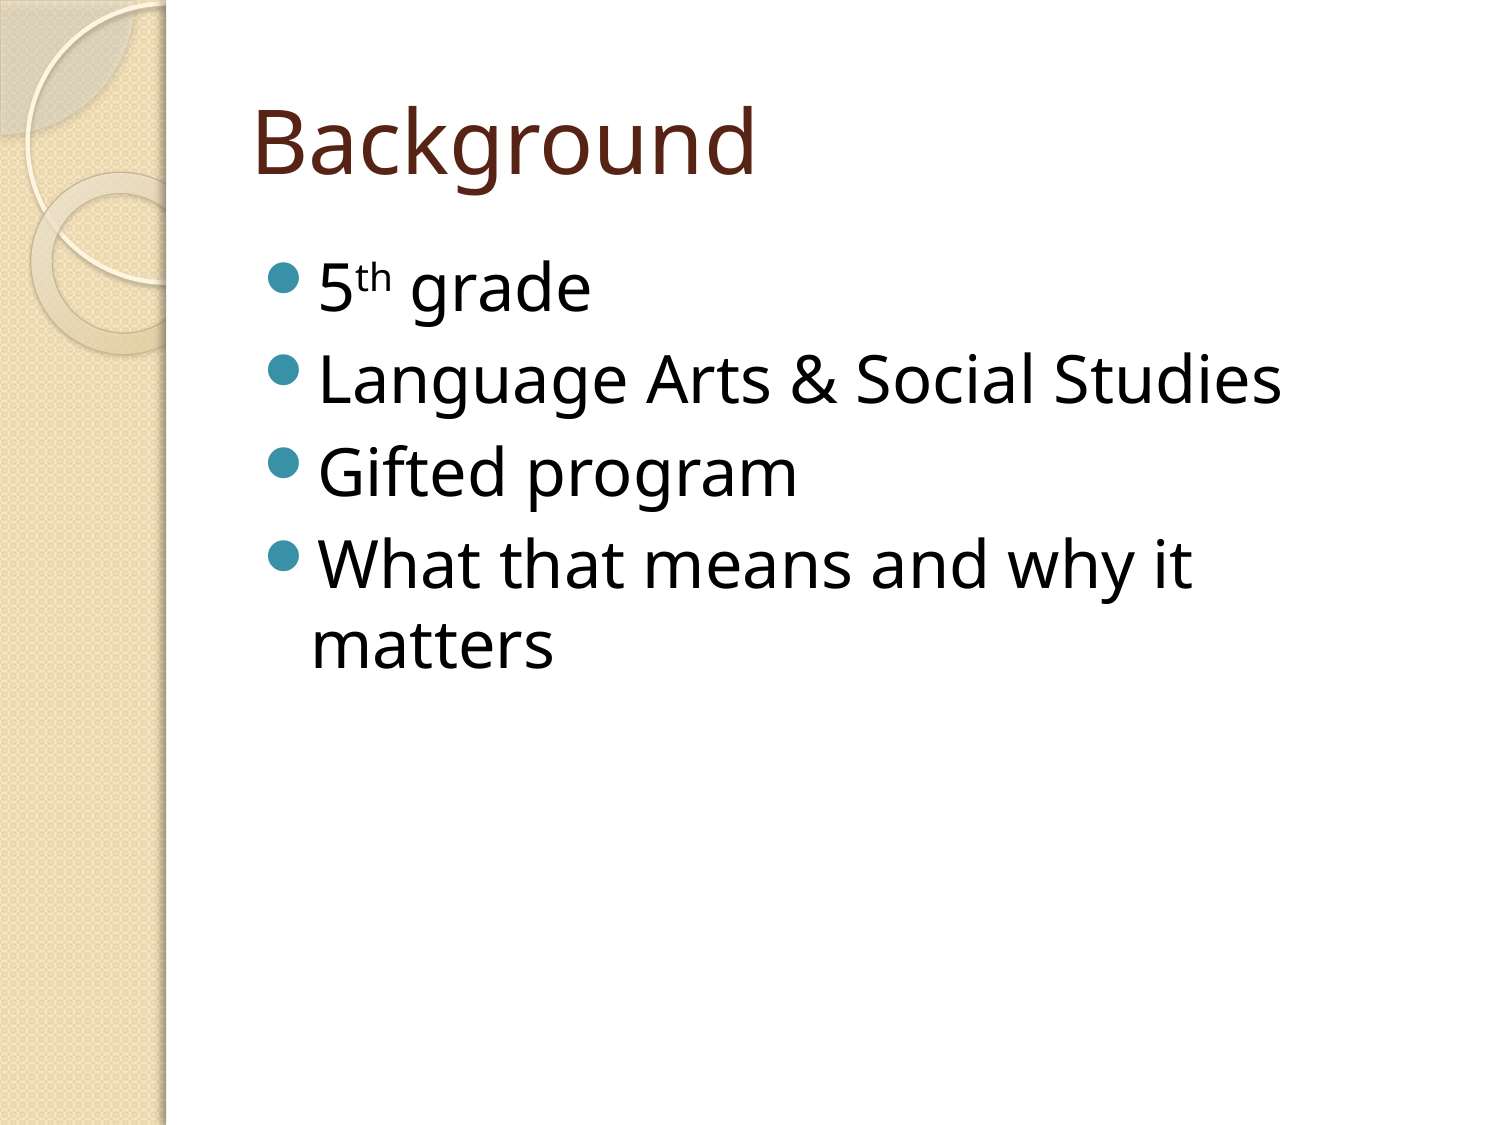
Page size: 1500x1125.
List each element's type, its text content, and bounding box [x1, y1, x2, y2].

title Background [235, 45, 1466, 233]
list 5th grade Language Arts & Social Studies Gifted program What that means and why it matters [235, 237, 1466, 1025]
